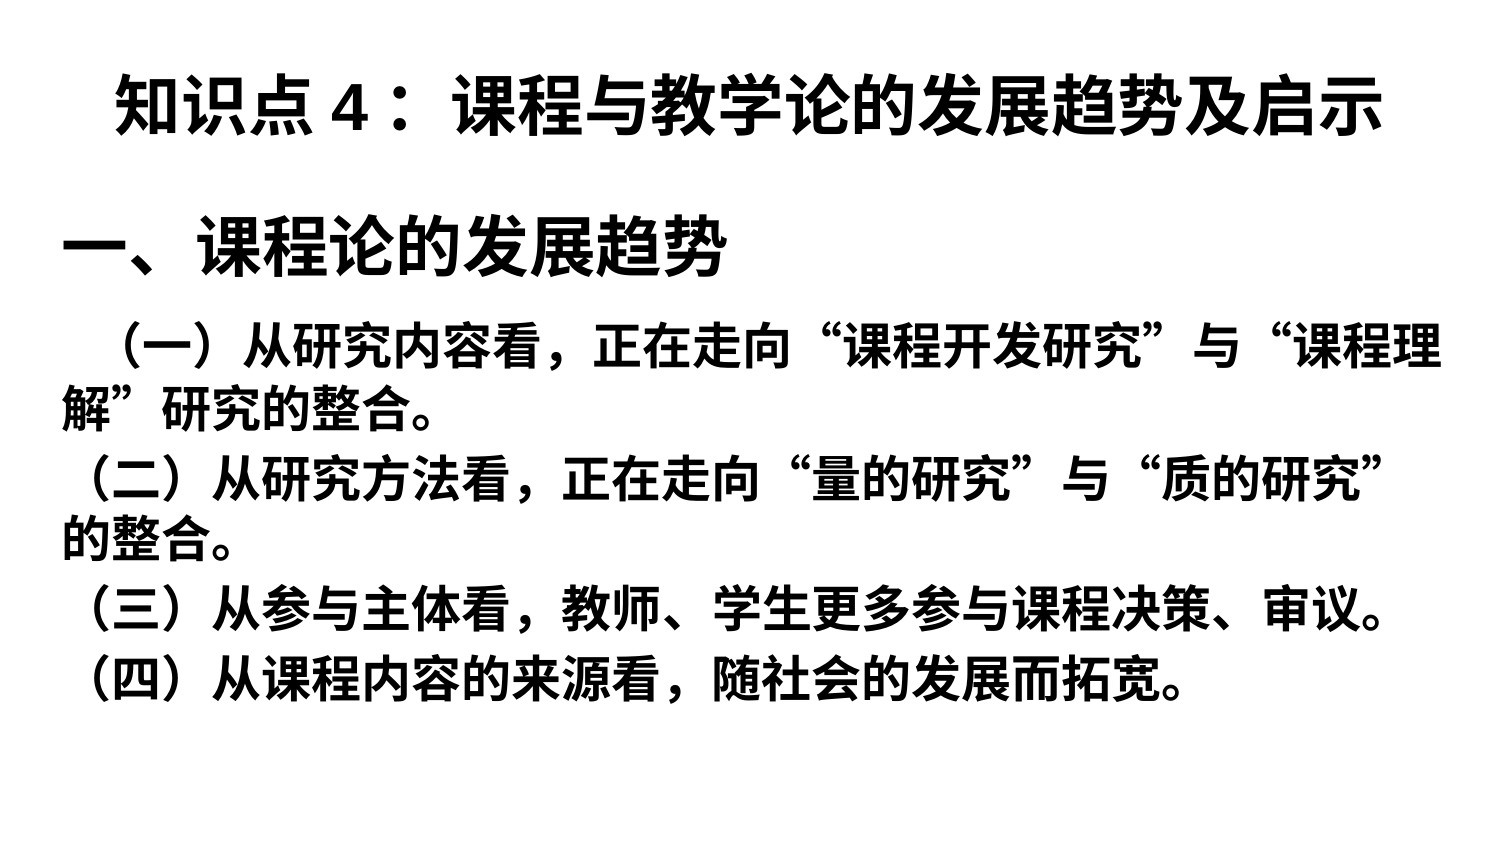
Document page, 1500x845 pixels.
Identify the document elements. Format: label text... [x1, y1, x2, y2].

title 知识点4：课程与教学论的发展趋势及启示 [74, 33, 1426, 175]
list 一、课程论的发展趋势 （一）从研究内容看，正在走向“课程开发研究”与“课程理解”研究的整合。 （二）从研究方法看，正在走向“量的研究”与“质的研究”的整合。 （三）从参与主体看，教师、学生更多参与课程决策、审议。 （四）从课程内容的来源看，随社会的发展而拓宽。 [46, 196, 1459, 772]
